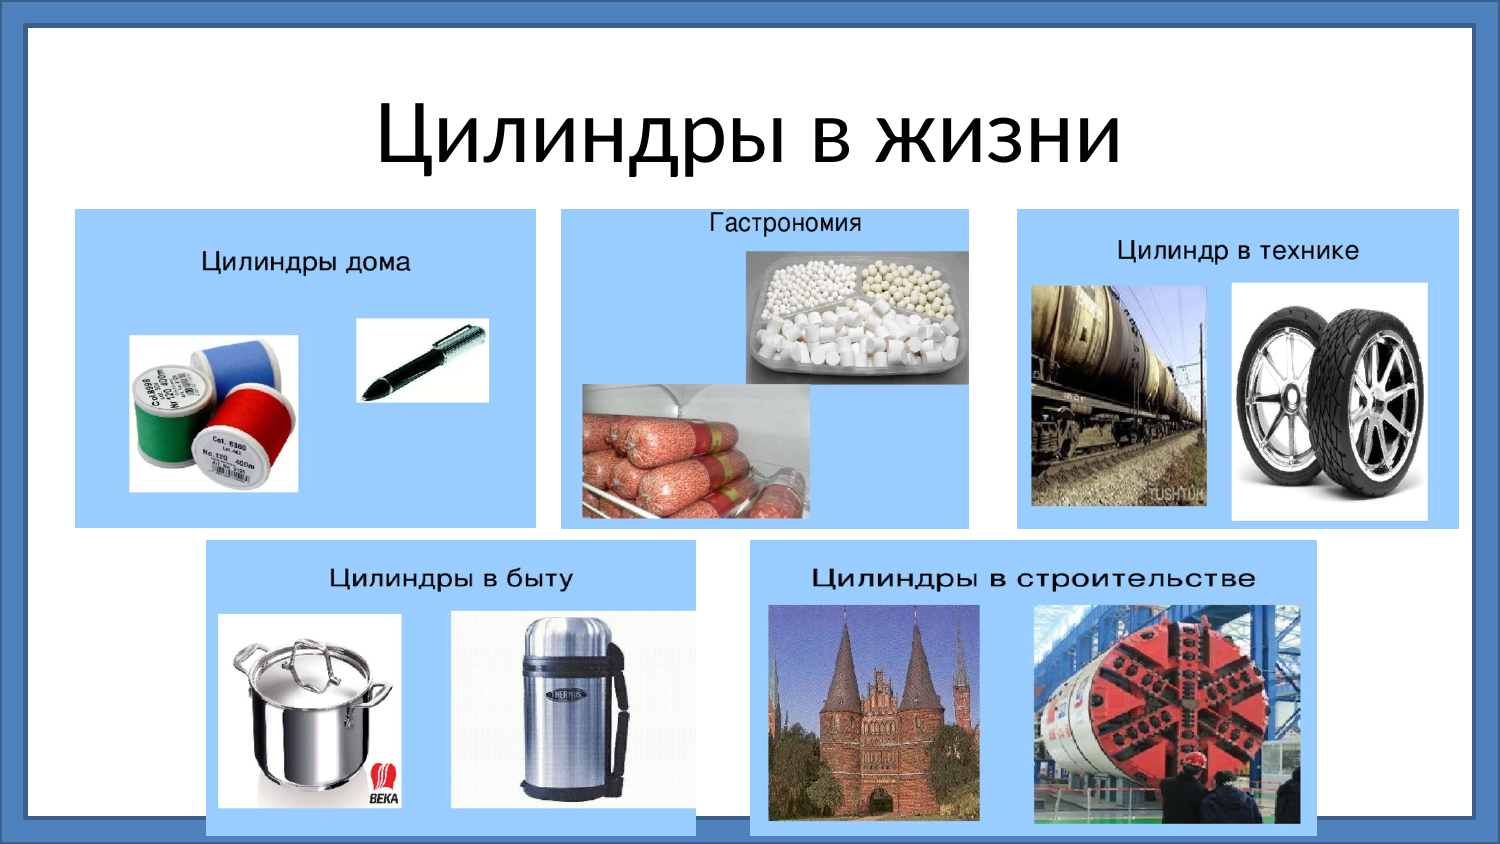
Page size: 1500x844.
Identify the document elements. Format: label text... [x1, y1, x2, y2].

title Цилиндры в жизни [75, 55, 1425, 197]
picture [560, 208, 969, 529]
picture [749, 540, 1318, 836]
picture [74, 208, 536, 528]
picture [206, 540, 696, 836]
picture [1017, 208, 1459, 529]
